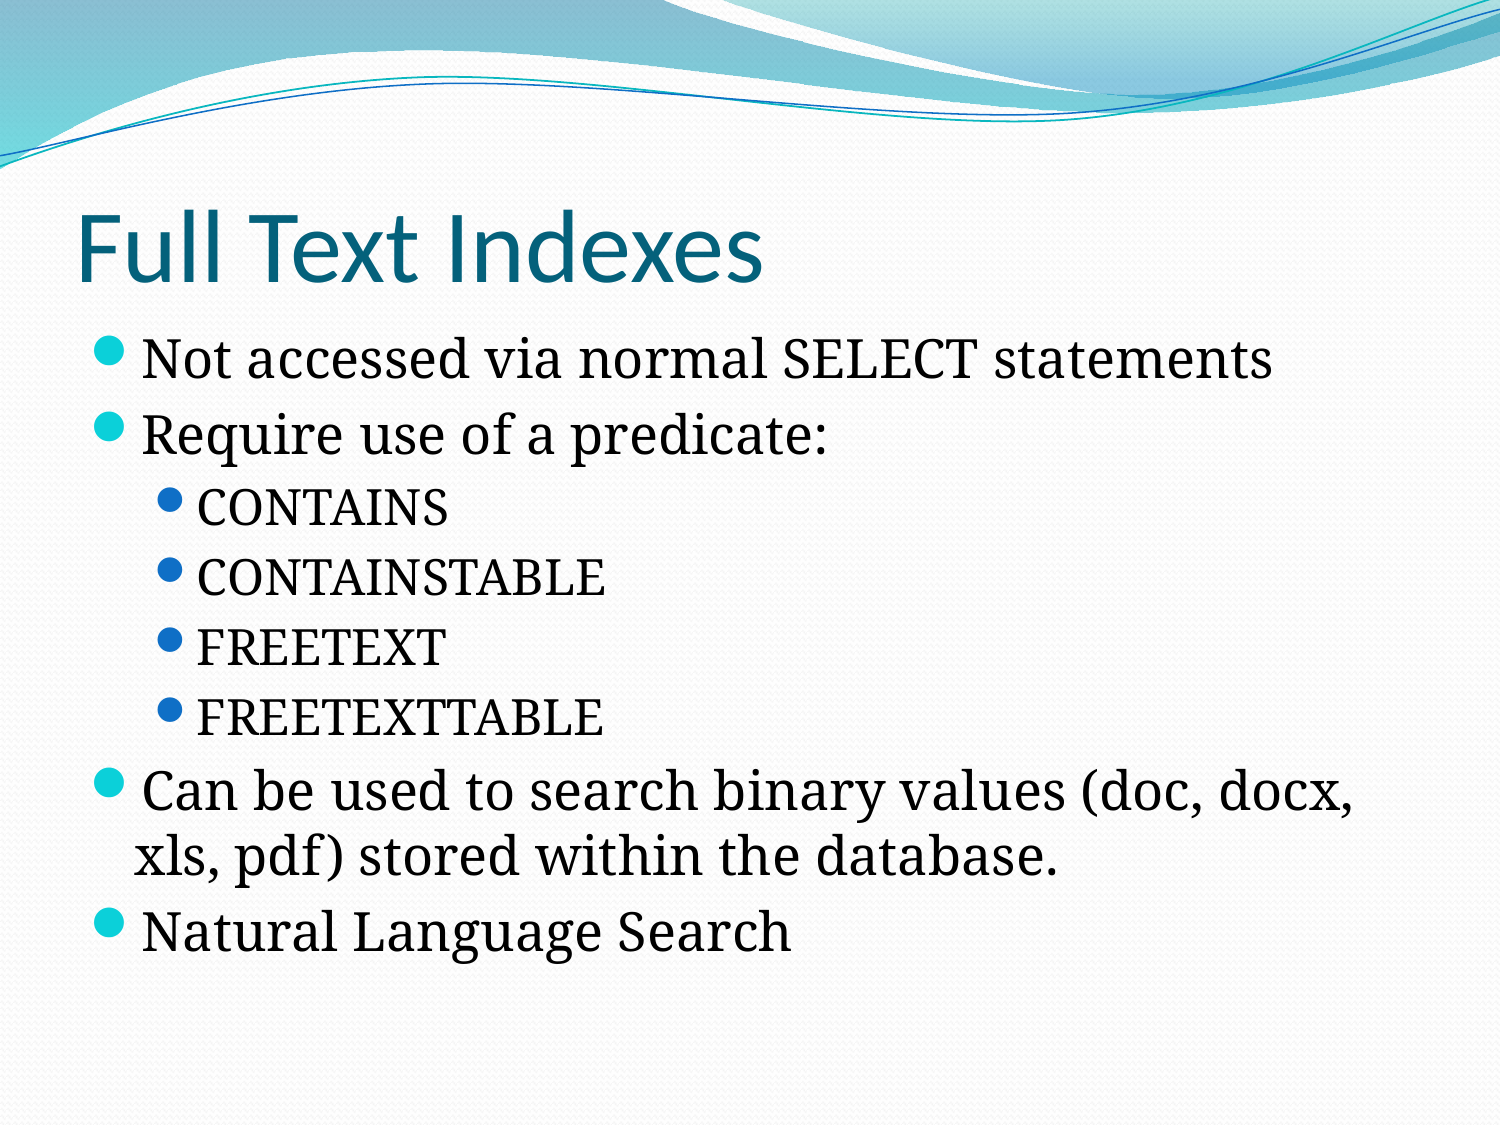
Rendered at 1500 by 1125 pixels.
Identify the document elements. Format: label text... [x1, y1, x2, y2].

title Full Text Indexes [75, 115, 1425, 303]
list Not accessed via normal SELECT statements Require use of a predicate: CONTAINS CONTAINSTABLE FREETEXT FREETEXTTABLE Can be used to search binary values (doc, docx, xls, pdf) stored within the database. Natural Language Search [75, 317, 1425, 1038]
